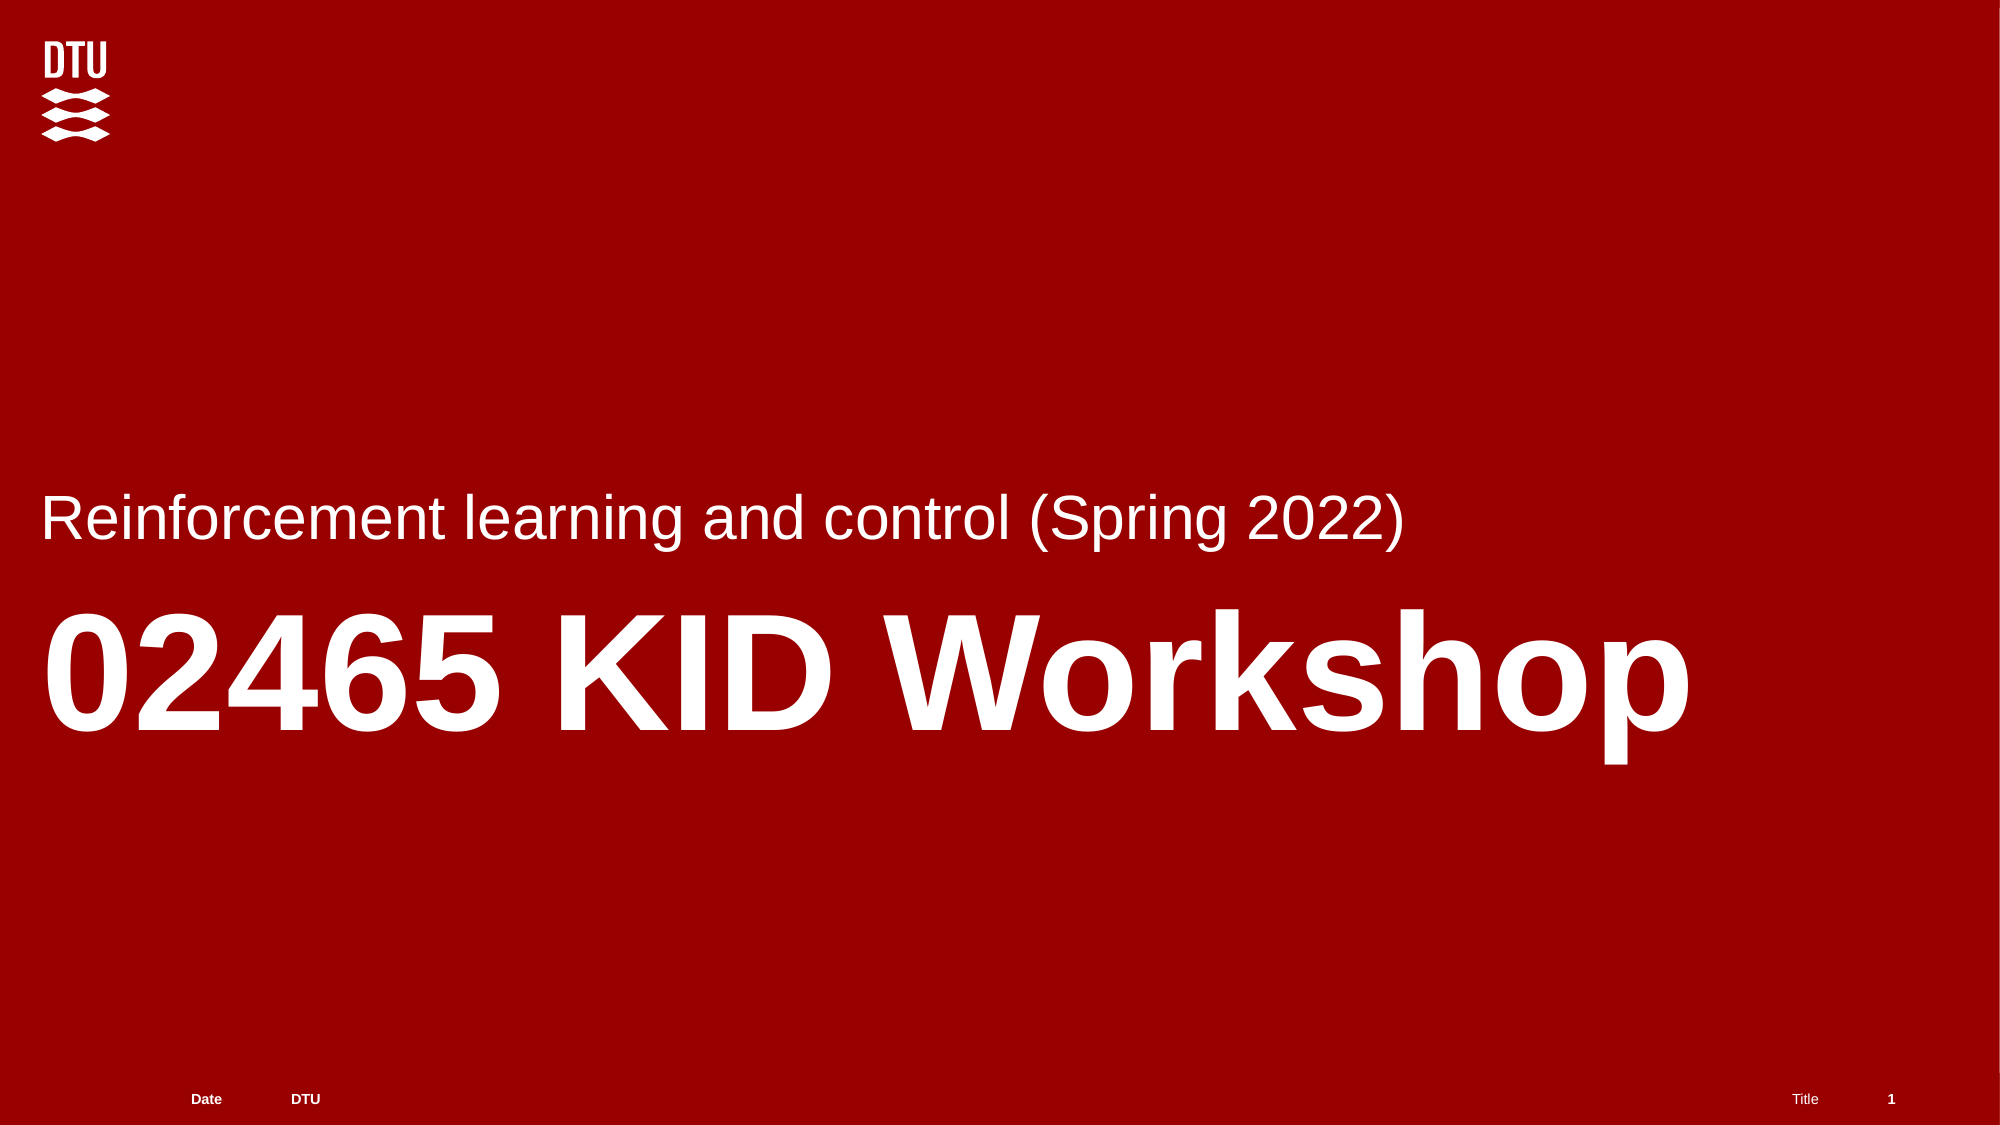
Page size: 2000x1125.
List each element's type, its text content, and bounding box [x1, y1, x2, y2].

title 02465 KID Workshop [40, 581, 1820, 1026]
slide_number 1 [1887, 1073, 1959, 1125]
subtitle Reinforcement learning and control (Spring 2022) [40, 279, 1819, 553]
